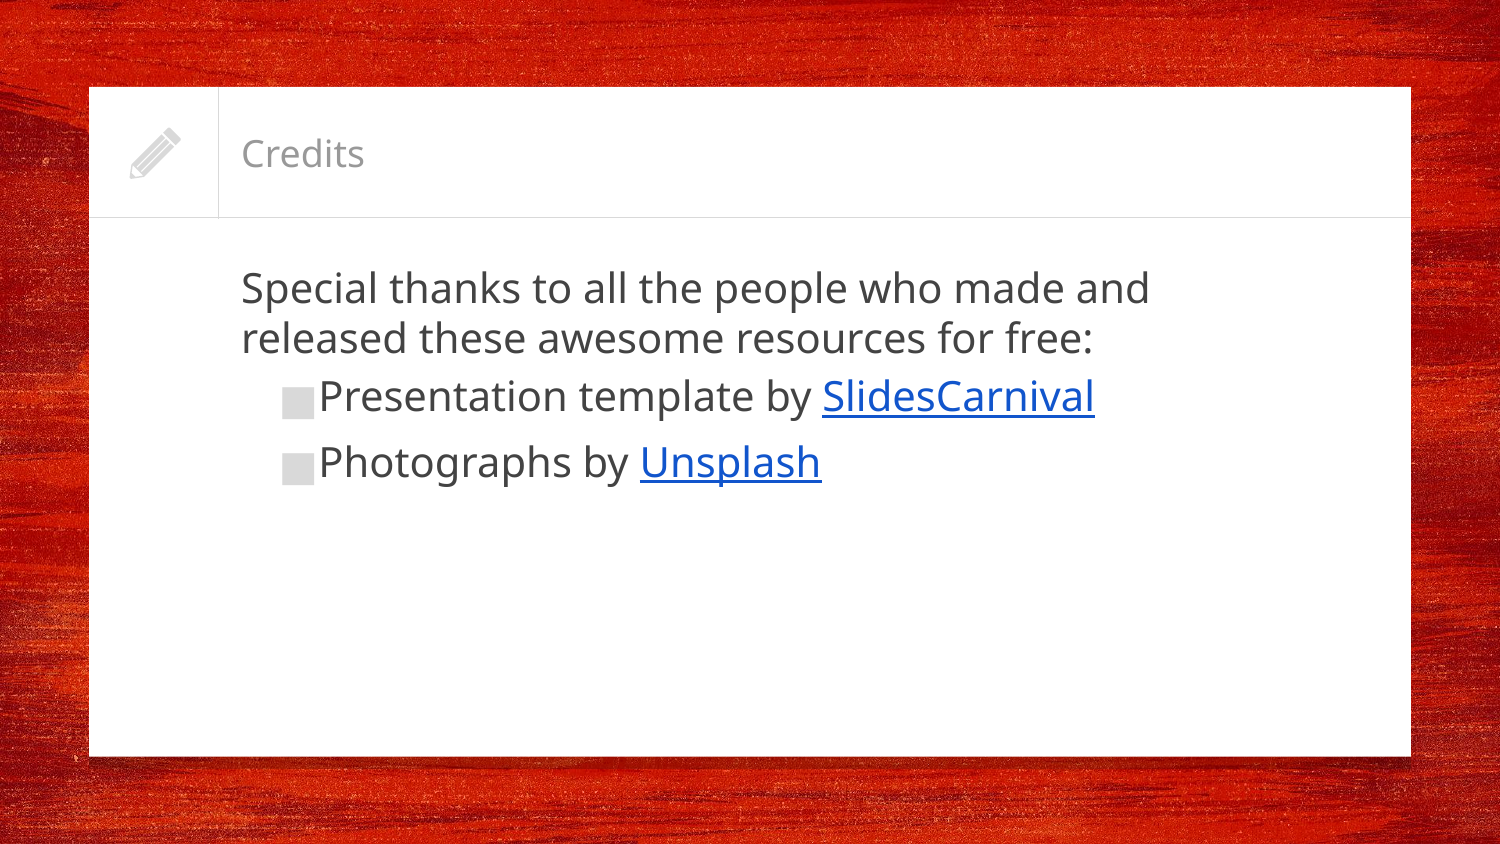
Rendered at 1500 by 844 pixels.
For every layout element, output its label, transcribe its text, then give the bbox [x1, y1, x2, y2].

picture [0, 0, 1500, 844]
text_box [129, 127, 182, 180]
list Special thanks to all the people who made and released these awesome resources for free: Presentation template by SlidesCarnival Photographs by Unsplash [226, 246, 1330, 707]
title Credits [226, 86, 1330, 218]
